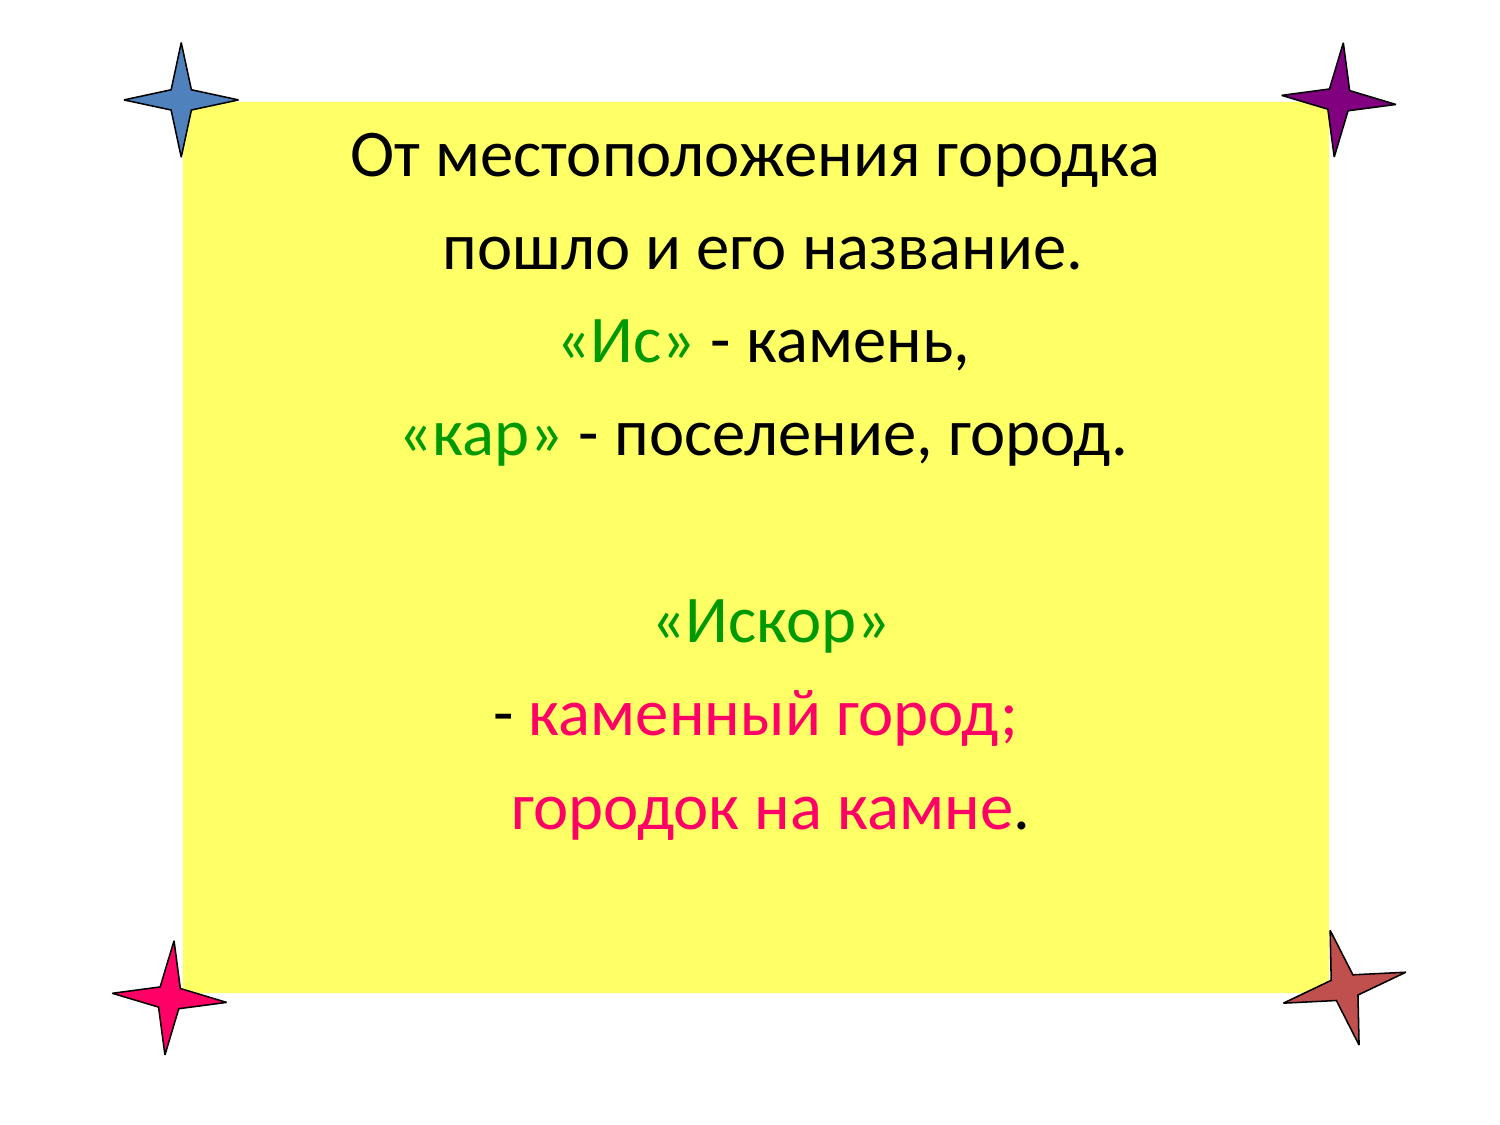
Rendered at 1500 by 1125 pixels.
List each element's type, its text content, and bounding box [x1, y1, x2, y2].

text_box [1283, 930, 1406, 1046]
text_box [1281, 42, 1396, 158]
text_box [112, 940, 227, 1055]
text_box [123, 42, 239, 158]
list От местоположения городка пошло и его название. «Ис» - камень, «кар» - поселение, город. «Искор» - каменный город; городок на камне. [183, 101, 1329, 994]
